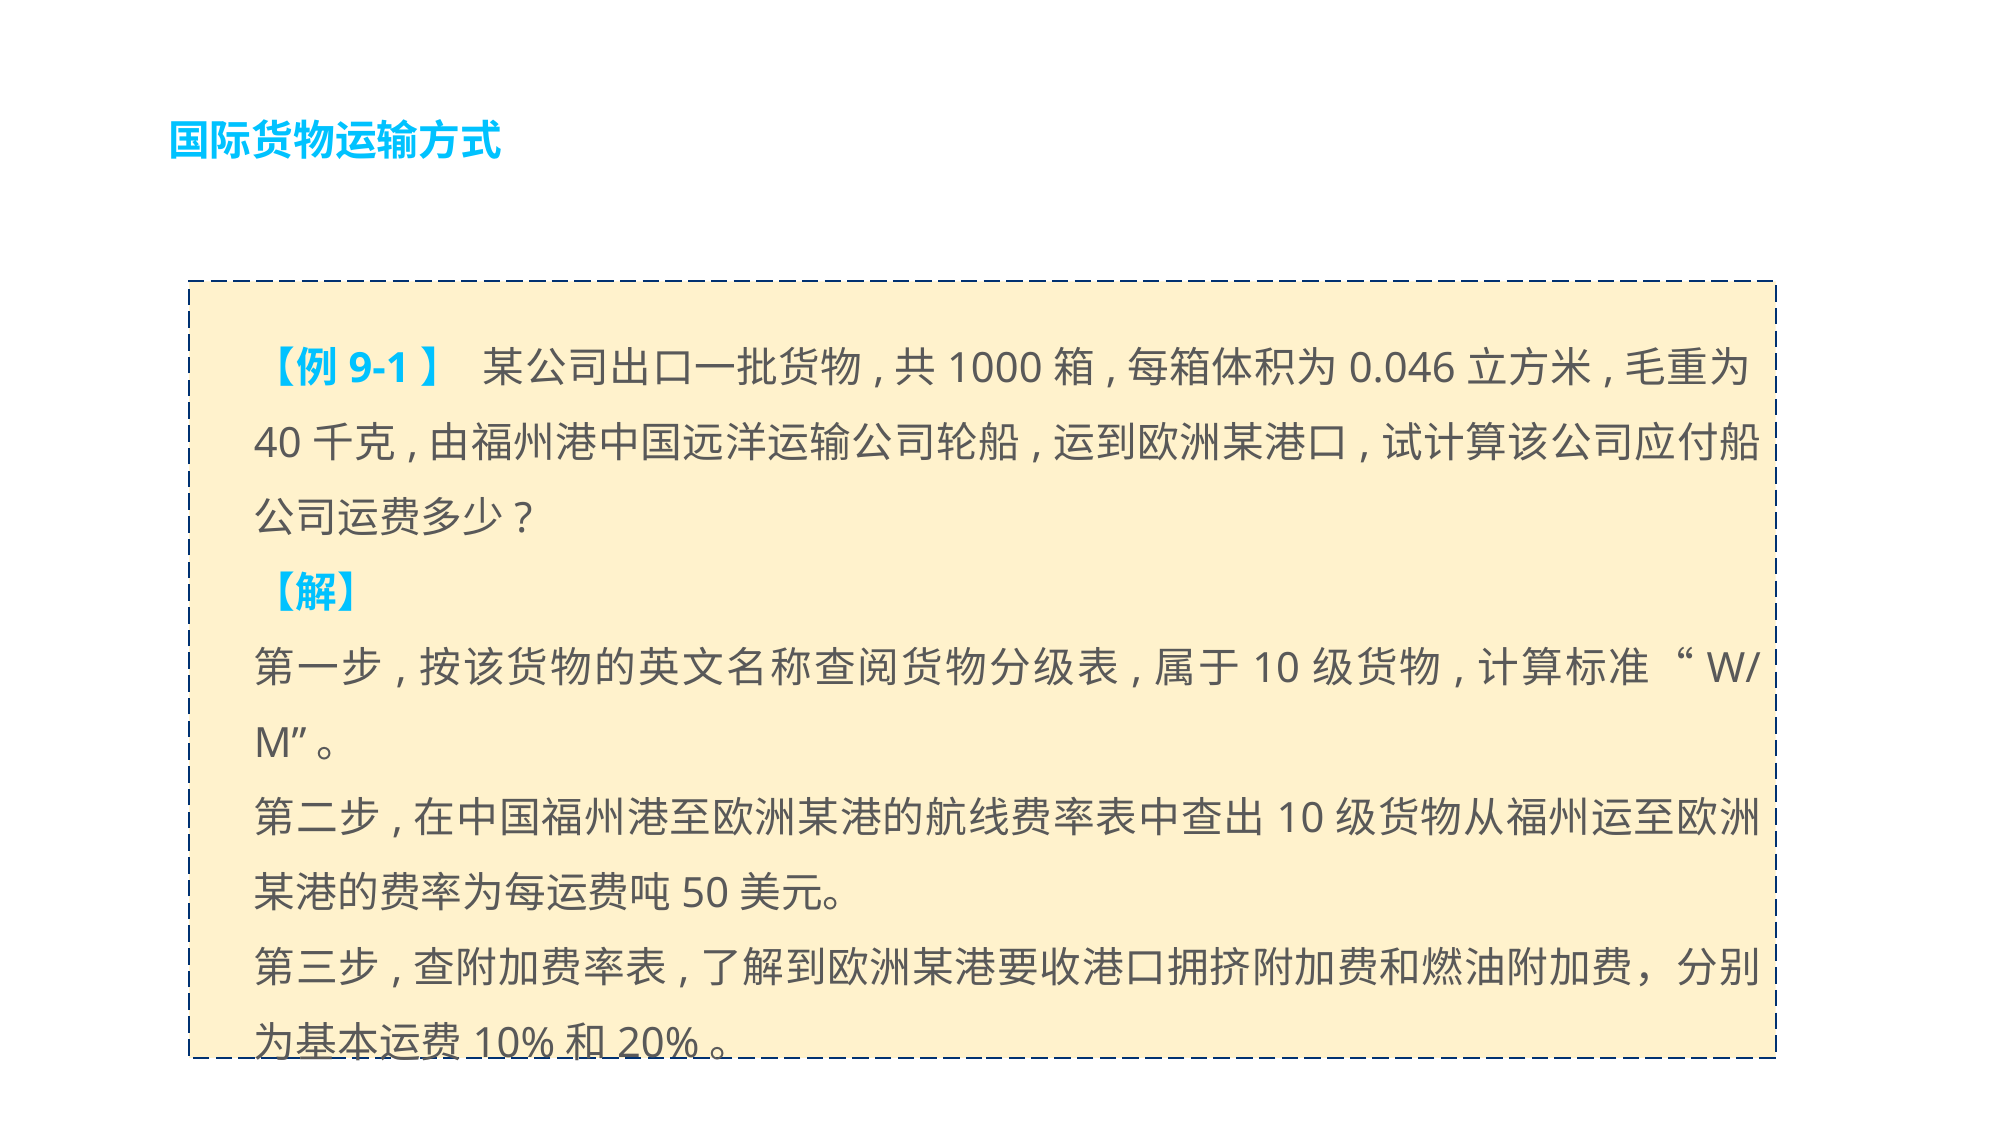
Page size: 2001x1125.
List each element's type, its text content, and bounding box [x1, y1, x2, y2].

text_box [188, 280, 1777, 1059]
text_box 国际货物运输方式 [153, 106, 860, 172]
text_box 【例9-1】 某公司出口一批货物,共1000箱,每箱体积为0.046立方米,毛重为40千克,由福州港中国远洋运输公司轮船,运到欧洲某港口,试计算该公司应付船公司运费多少? 【解】 第一步,按该货物的英文名称查阅货物分级表,属于10级货物,计算标准“W/M”。 第二步,在中国福州港至欧洲某港的航线费率表中查出10级货物从福州运至欧洲某港的费率为每运费吨50美元。 第三步,查附加费率表,了解到欧洲某港要收港口拥挤附加费和燃油附加费，分别为基本运费10%和20%。 [239, 308, 1776, 1074]
